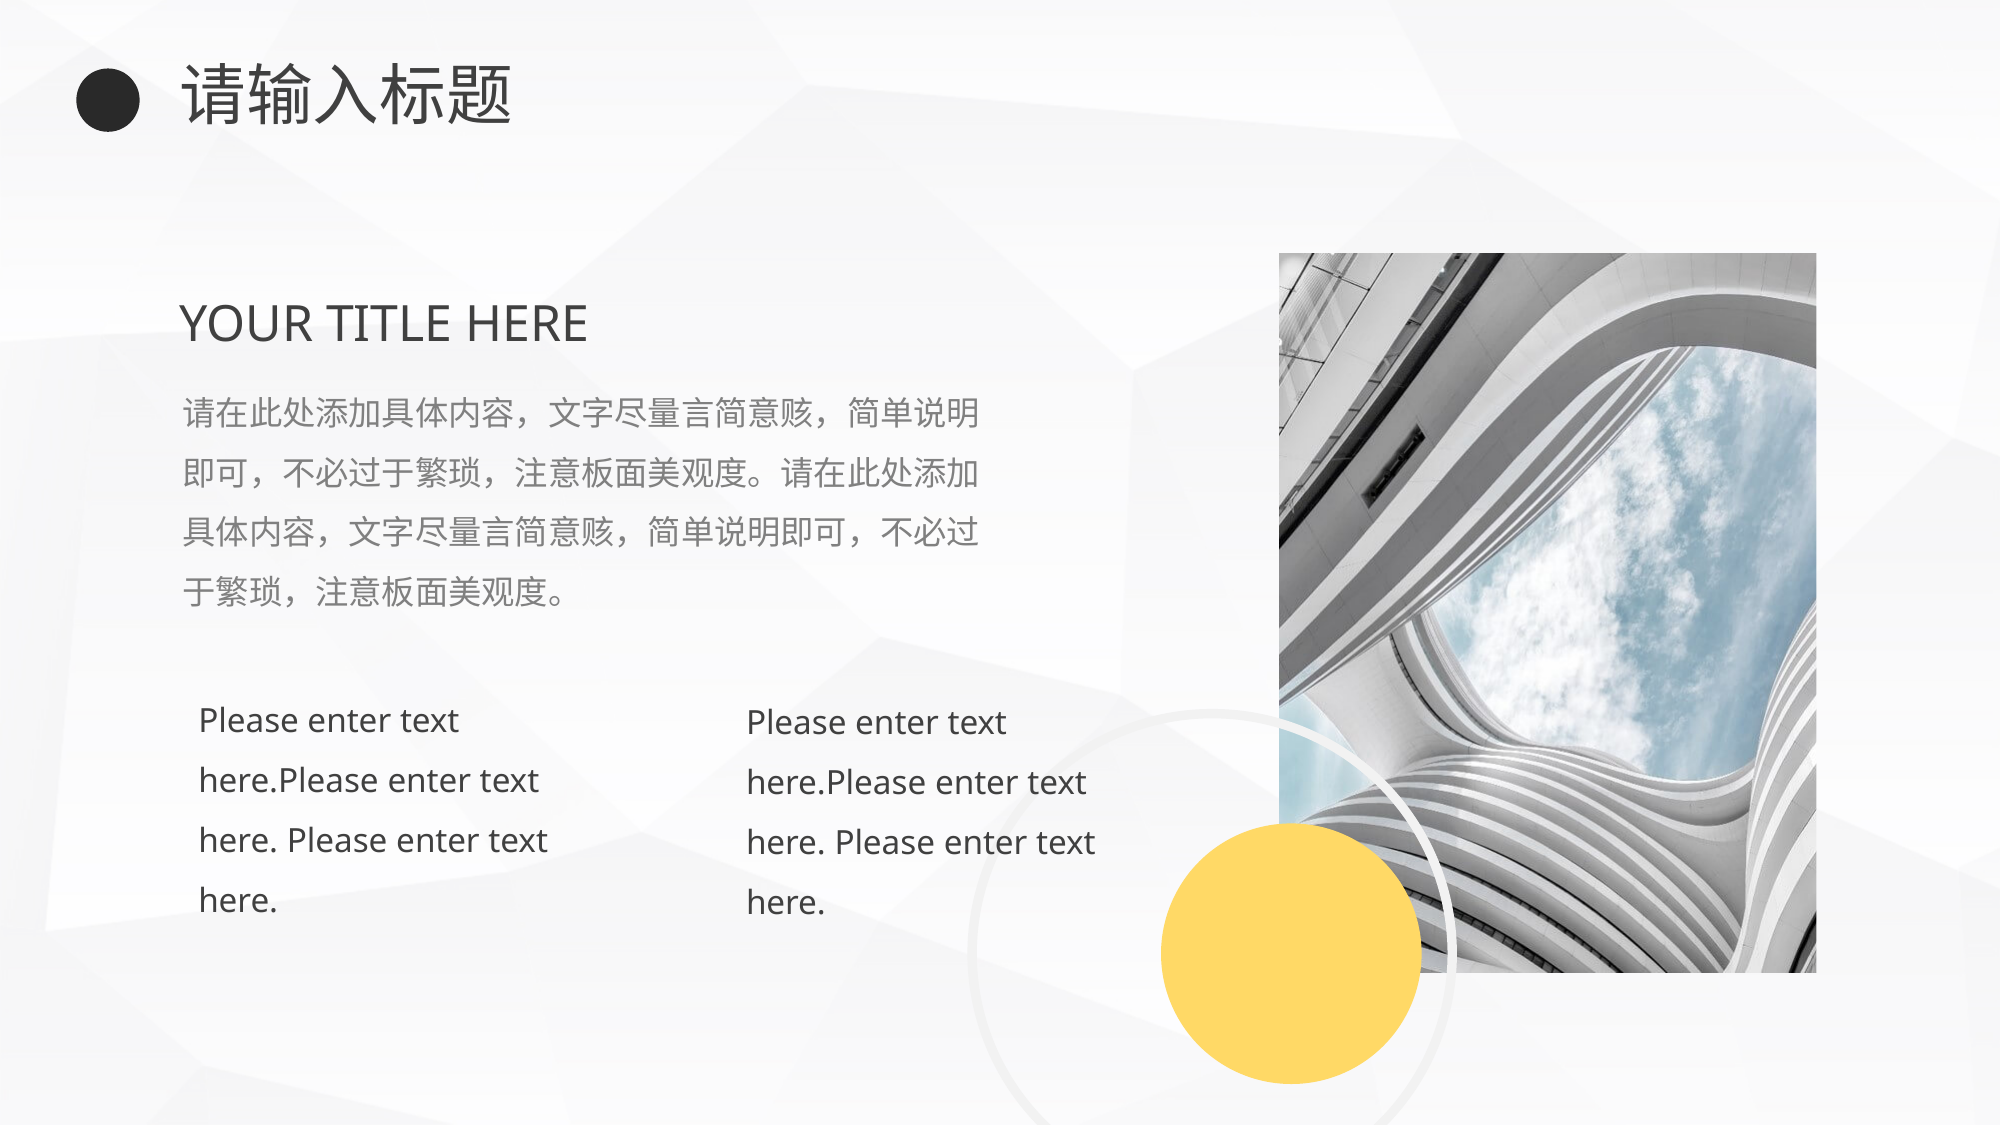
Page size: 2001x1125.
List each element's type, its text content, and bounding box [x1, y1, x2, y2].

text_box [0, 0, 2000, 1125]
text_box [972, 713, 1453, 1125]
text_box [1279, 253, 1817, 973]
text_box 请输入标题 [164, 45, 529, 140]
text_box 请在此处添加具体内容，文字尽量言简意赅，简单说明即可，不必过于繁琐，注意板面美观度。请在此处添加具体内容，文字尽量言简意赅，简单说明即可，不必过于繁琐，注意板面美观度。 [167, 364, 1000, 619]
text_box Please enter text here.Please enter text here. Please enter text here. [731, 673, 1168, 929]
text_box YOUR TITLE HERE [164, 253, 687, 325]
text_box Please enter text here.Please enter text here. Please enter text here. [183, 672, 620, 927]
text_box [75, 67, 141, 133]
